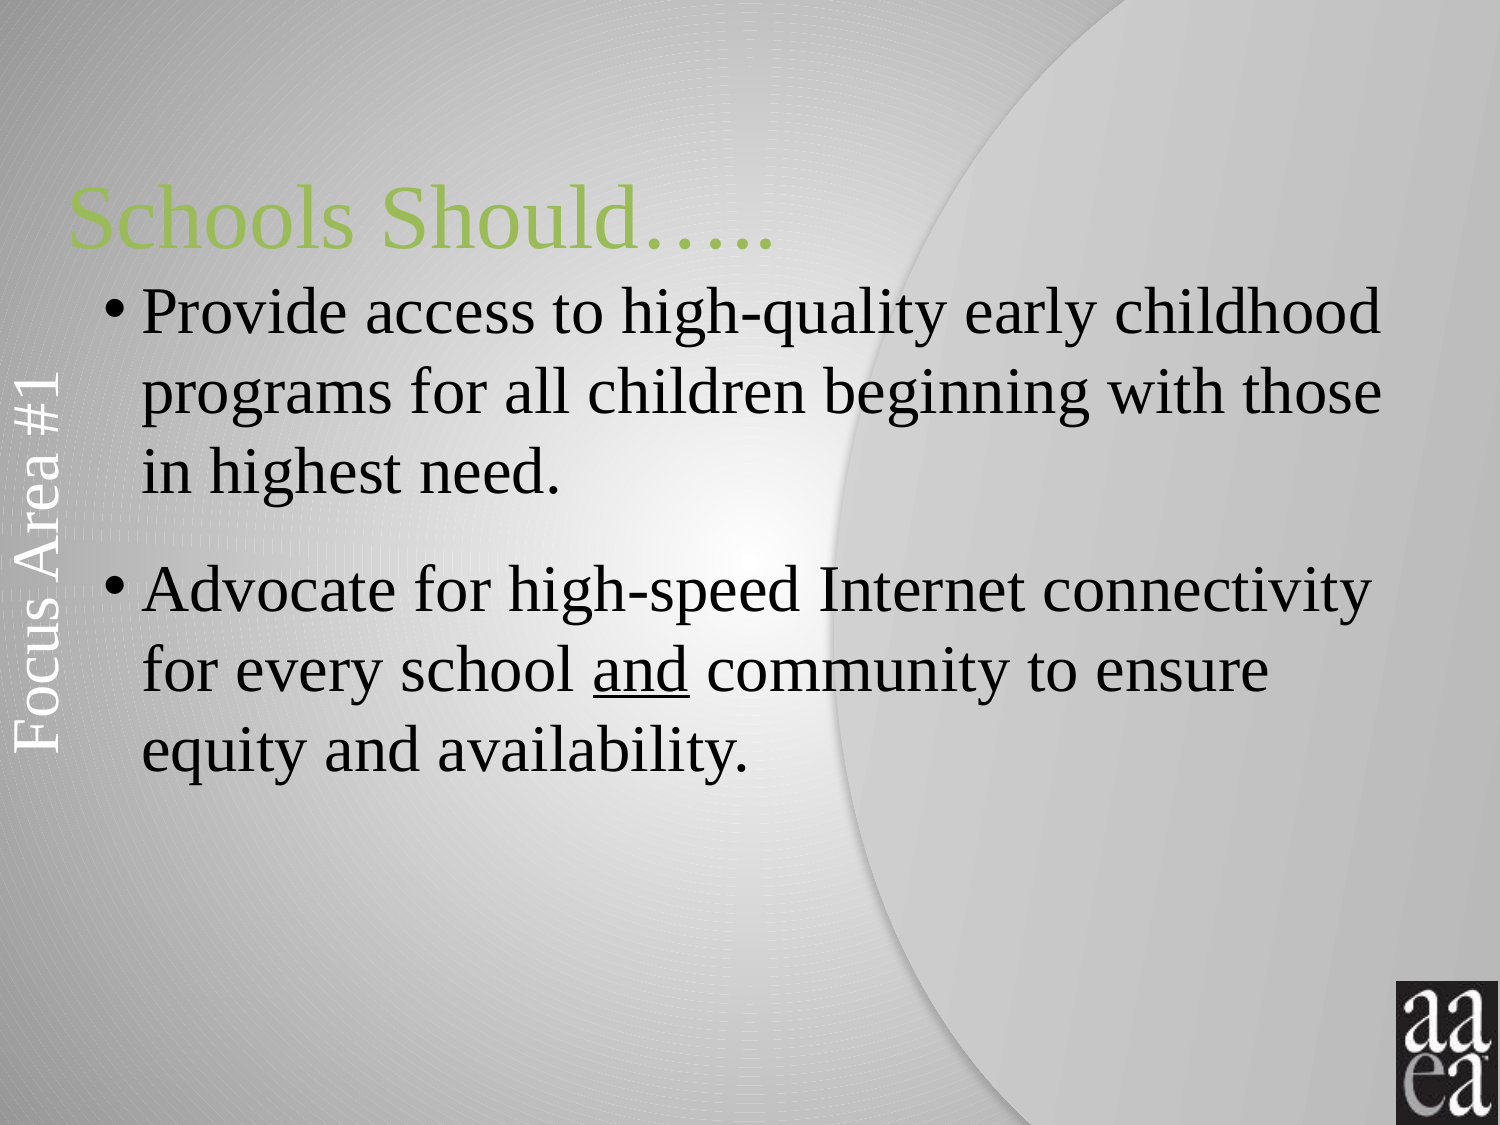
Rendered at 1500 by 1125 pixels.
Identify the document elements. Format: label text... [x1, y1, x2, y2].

picture [1396, 981, 1498, 1125]
title Schools Should….. [77, 141, 1449, 236]
text_box Focus Area #1 [0, 140, 77, 985]
list Provide access to high-quality early childhood programs for all children beginning with those in highest need. Advocate for high-speed Internet connectivity for every school and community to ensure equity and availability. [51, 252, 1449, 1000]
